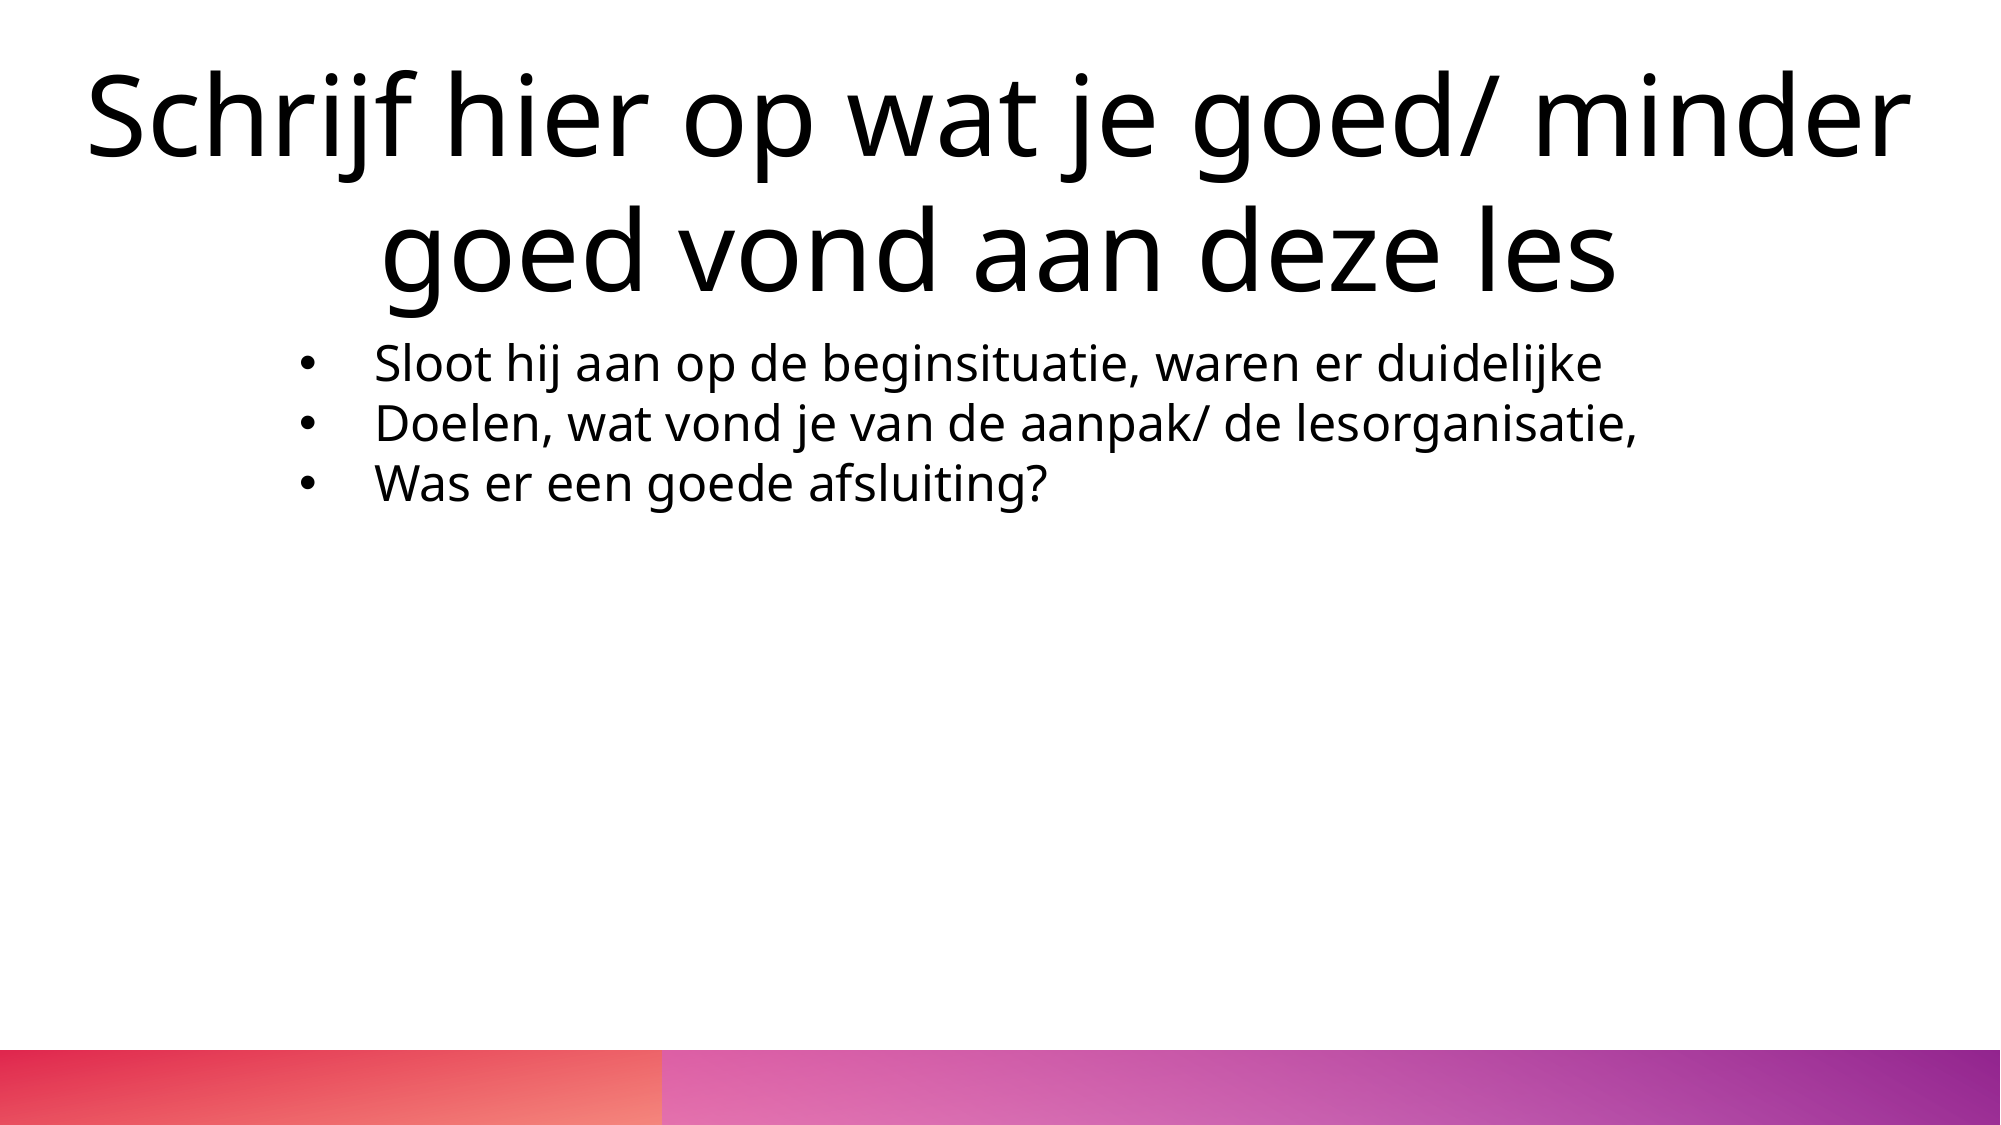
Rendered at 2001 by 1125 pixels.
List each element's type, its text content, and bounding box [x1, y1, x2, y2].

text_box Sloot hij aan op de beginsituatie, waren er duidelijke Doelen, wat vond je van de aanpak/ de lesorganisatie, Was er een goede afsluiting? [284, 324, 1655, 520]
text_box Schrijf hier op wat je goed/ minder goed vond aan deze les [70, 36, 1930, 322]
